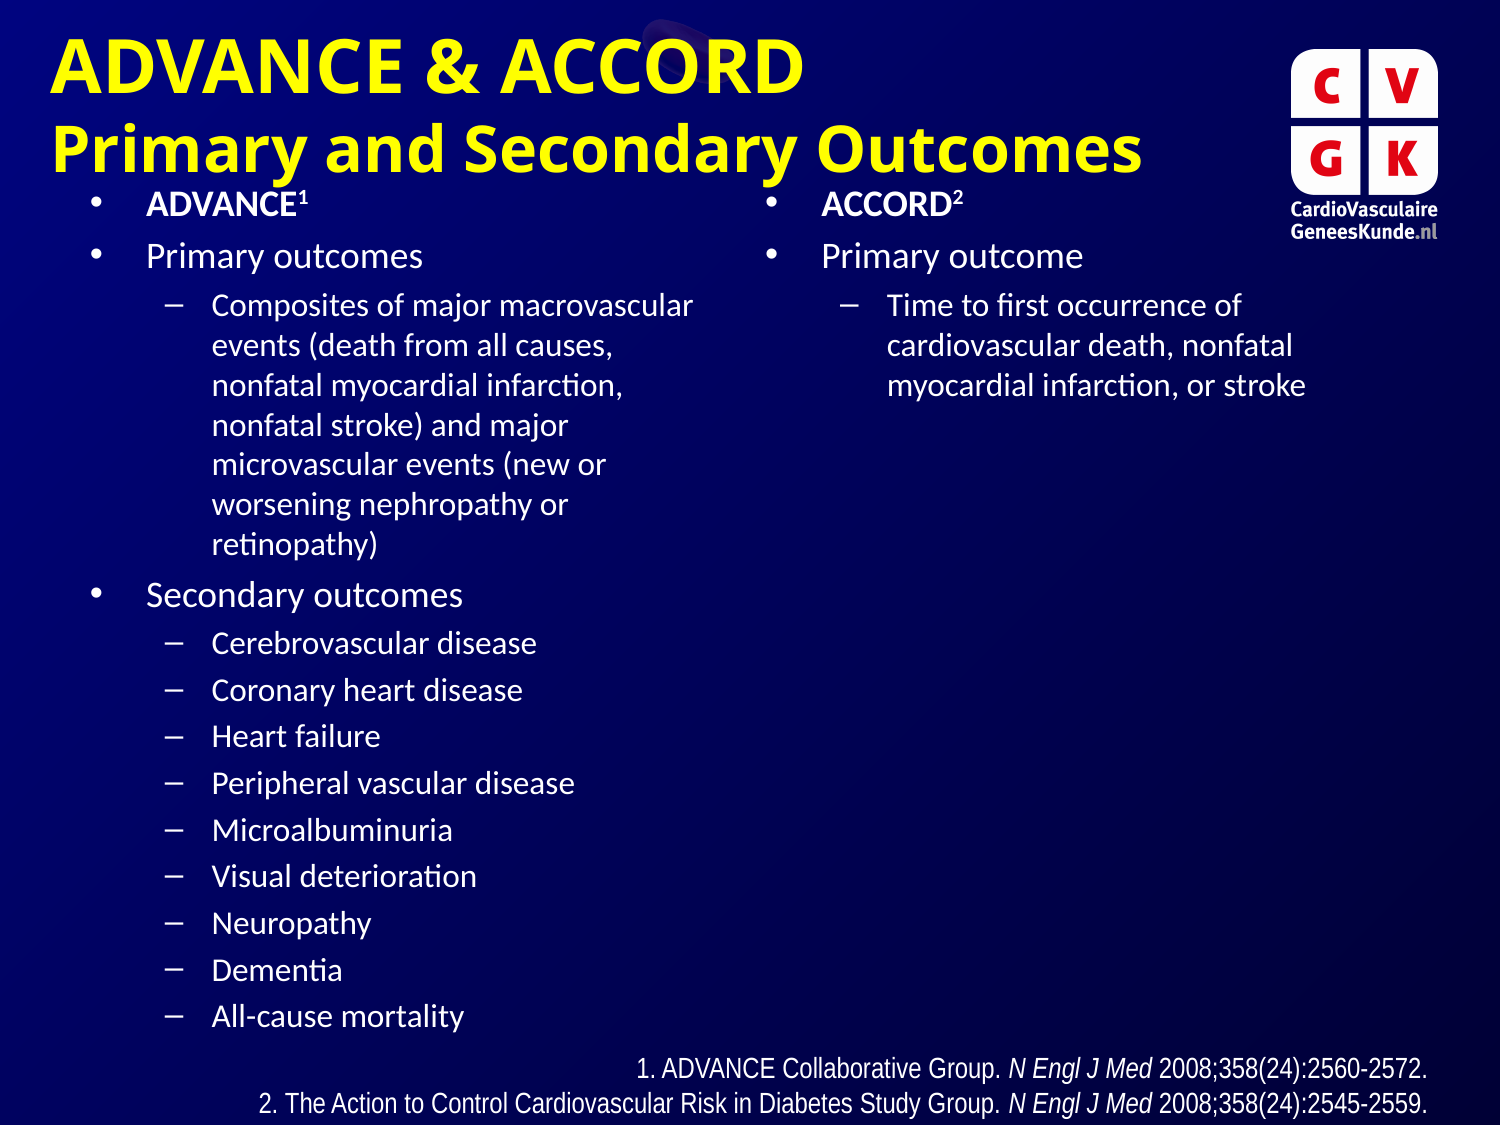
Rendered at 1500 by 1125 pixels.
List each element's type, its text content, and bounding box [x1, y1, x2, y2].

title ADVANCE & ACCORD Primary and Secondary Outcomes [35, 10, 1307, 199]
picture [1307, 49, 1438, 239]
text_box 1. ADVANCE Collaborative Group. N Engl J Med 2008;358(24):2560-2572. 2. The Action to Control Cardiovascular Risk in Diabetes Study Group. N Engl J Med 2008;358(24):2545-2559. [75, 1042, 1444, 1098]
list ADVANCE1 Primary outcomes Composites of major macrovascular events (death from all causes, nonfatal myocardial infarction, nonfatal stroke) and major microvascular events (new or worsening nephropathy or retinopathy) Secondary outcomes Cerebrovascular disease Coronary heart disease Heart failure Peripheral vascular disease Microalbuminuria Visual deterioration Neuropathy Dementia All-cause mortality [75, 171, 738, 972]
list ACCORD2 Primary outcome Time to first occurrence of cardiovascular death, nonfatal myocardial infarction, or stroke [750, 171, 1413, 972]
